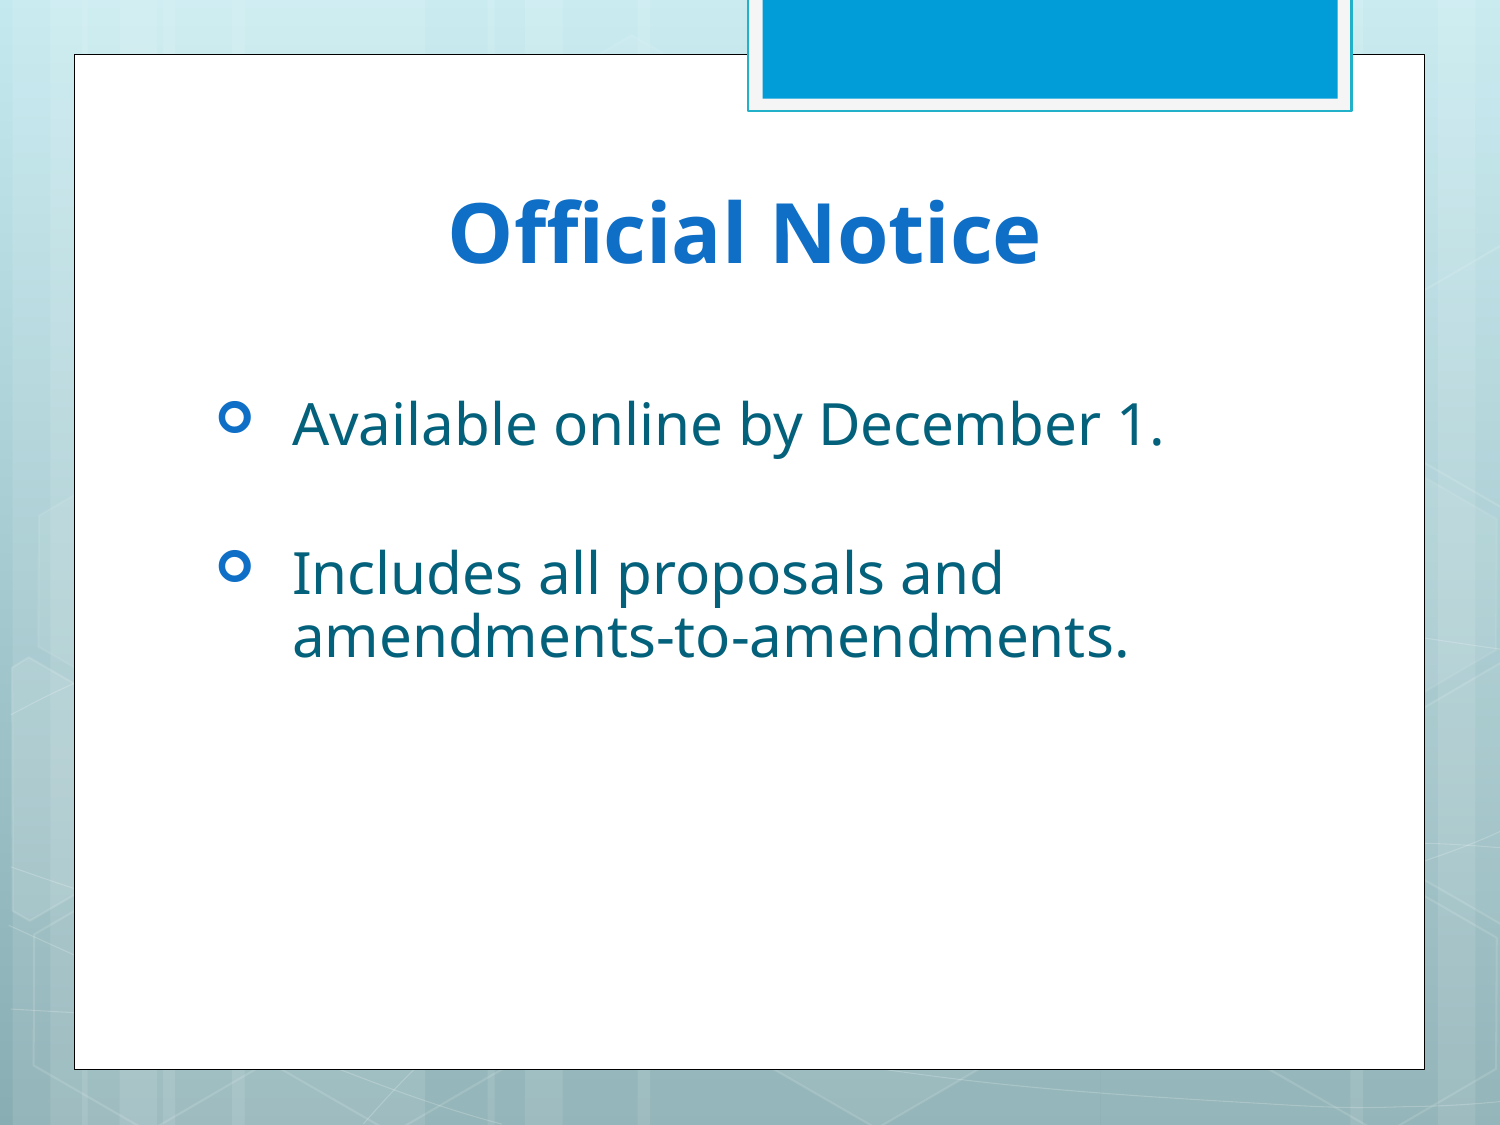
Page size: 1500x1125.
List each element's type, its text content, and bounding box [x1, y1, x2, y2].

list Available online by December 1. Includes all proposals and amendments-to-amendments. [200, 387, 1350, 963]
title Official Notice [137, 125, 1375, 288]
